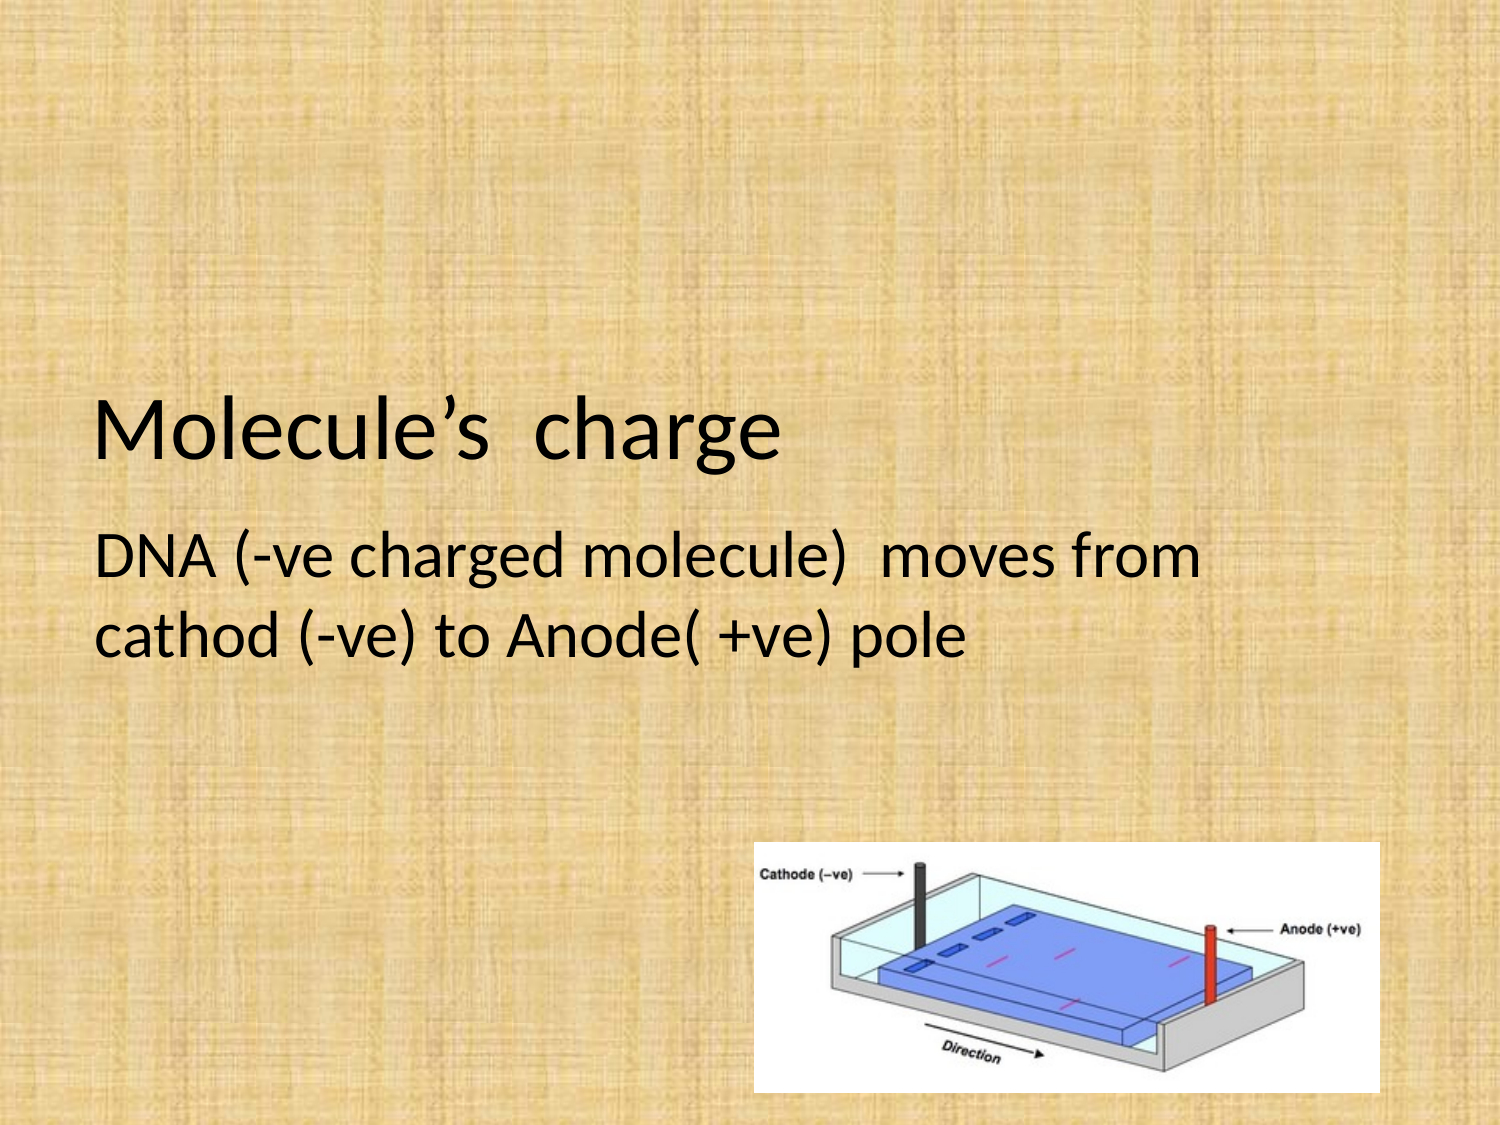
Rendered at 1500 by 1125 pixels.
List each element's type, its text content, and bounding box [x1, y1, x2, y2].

subtitle DNA (-ve charged molecule) moves from cathod (-ve) to Anode( +ve) pole [79, 503, 1380, 791]
picture [0, 0, 1500, 1125]
title Molecule’s charge [76, 302, 1352, 544]
